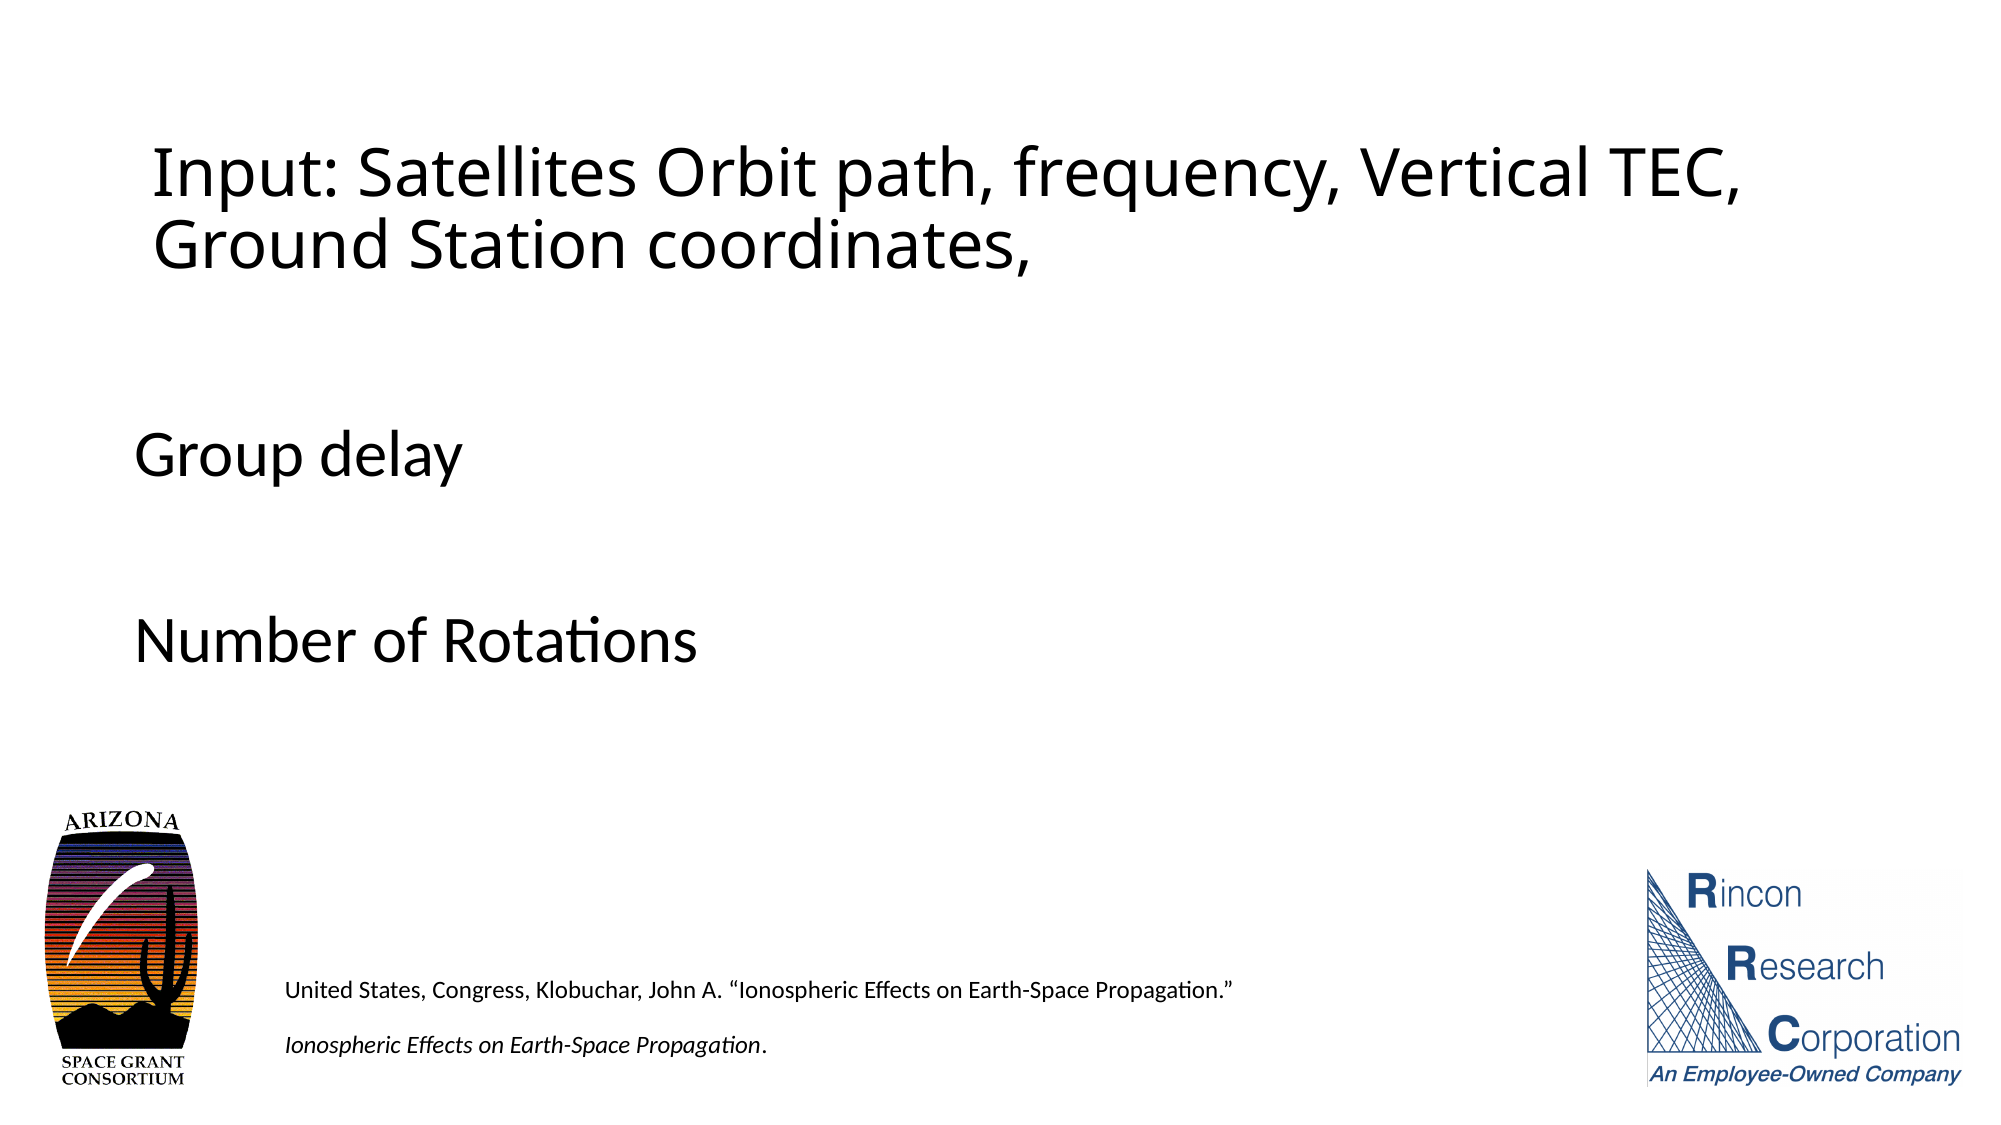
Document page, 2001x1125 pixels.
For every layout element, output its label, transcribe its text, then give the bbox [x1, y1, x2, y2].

picture [37, 805, 202, 1087]
picture [1646, 869, 1963, 1087]
title Input: Satellites Orbit path, frequency, Vertical TEC, Ground Station coordinates, [137, 59, 1863, 363]
